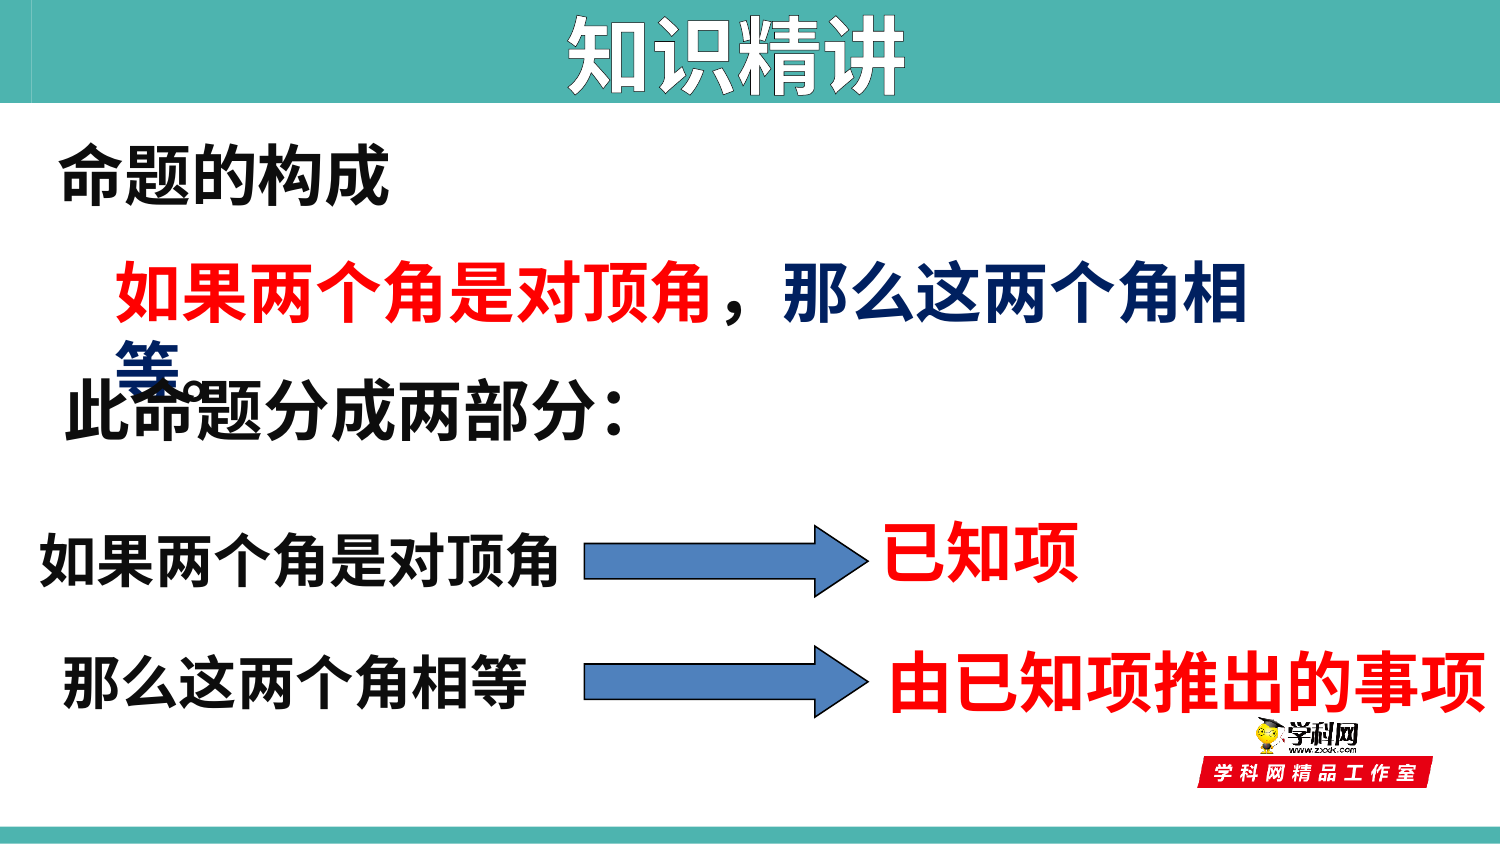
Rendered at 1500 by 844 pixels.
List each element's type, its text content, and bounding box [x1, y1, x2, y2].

text_box 已知项 [864, 503, 1095, 598]
picture [1197, 756, 1433, 788]
text_box [584, 525, 864, 597]
text_box 此命题分成两部分： [48, 361, 680, 456]
text_box [584, 646, 869, 718]
picture [1256, 728, 1358, 754]
text_box 如果两个角是对顶角 [23, 516, 578, 601]
text_box 知识精讲 [554, 0, 920, 111]
text_box 如果两个角是对顶角，那么这两个角相等。 [100, 243, 1388, 419]
text_box 那么这两个角相等 [47, 638, 798, 724]
text_box 命题的构成 [42, 126, 407, 222]
text_box 由已知项推出的事项 [871, 633, 1500, 728]
